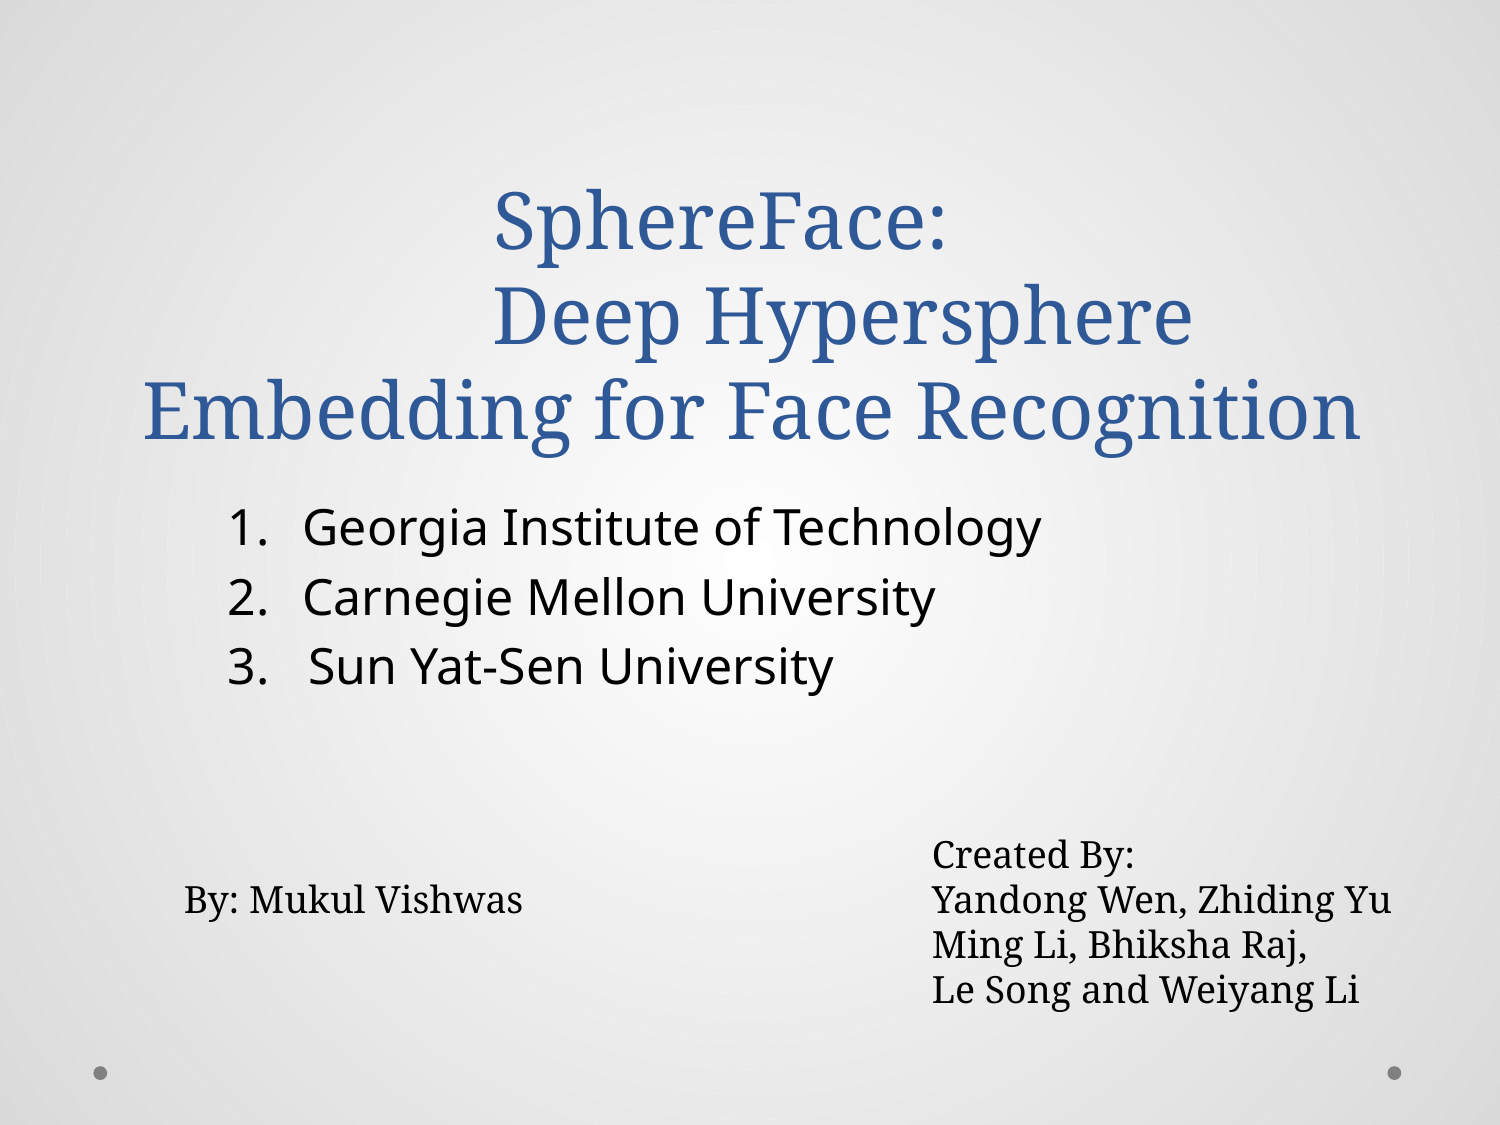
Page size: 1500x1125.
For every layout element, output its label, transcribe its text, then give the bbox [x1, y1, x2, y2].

text_box Created By: Yandong Wen, Zhiding Yu Ming Li, Bhiksha Raj, Le Song and Weiyang Li [917, 823, 1408, 1019]
title SphereFace: Deep Hypersphere Embedding for Face Recognition [125, 149, 1400, 463]
text_box By: Mukul Vishwas [169, 868, 539, 929]
subtitle Georgia Institute of Technology Carnegie Mellon University 3. Sun Yat-Sen University [212, 487, 1263, 688]
